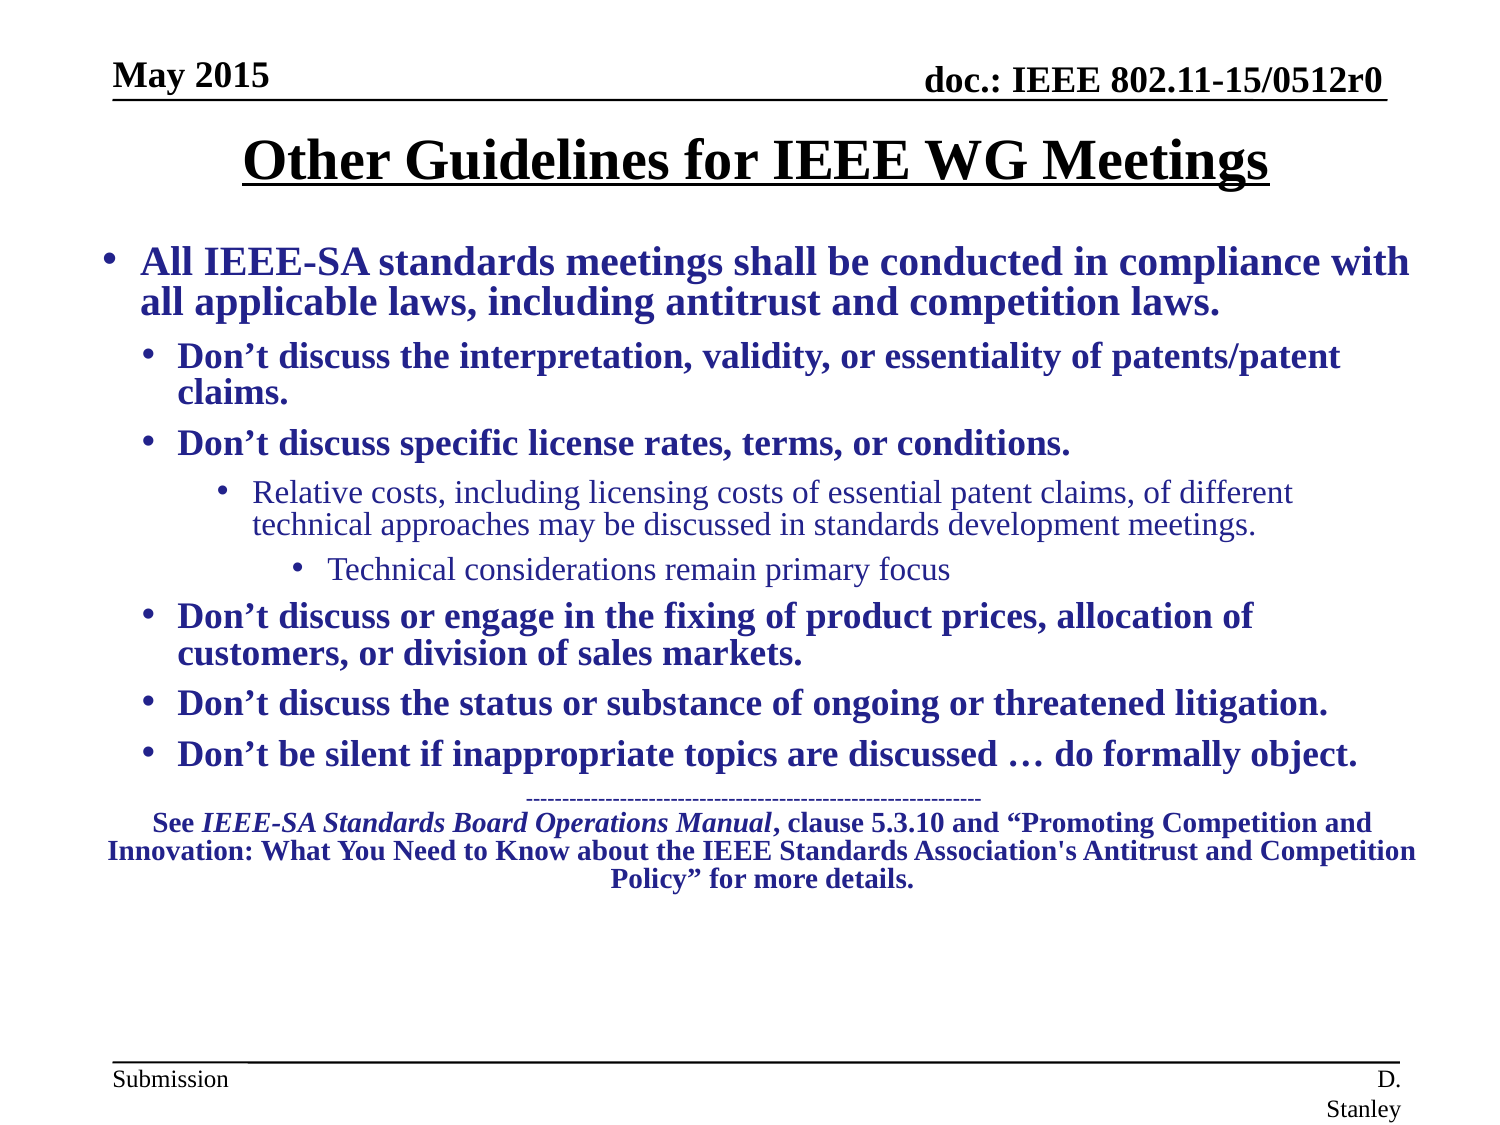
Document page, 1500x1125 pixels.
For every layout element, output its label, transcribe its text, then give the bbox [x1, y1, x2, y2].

text_box All IEEE-SA standards meetings shall be conducted in compliance with all applicable laws, including antitrust and competition laws. Don’t discuss the interpretation, validity, or essentiality of patents/patent claims. Don’t discuss specific license rates, terms, or conditions. Relative costs, including licensing costs of essential patent claims, of different technical approaches may be discussed in standards development meetings. Technical considerations remain primary focus Don’t discuss or engage in the fixing of product prices, allocation of customers, or division of sales markets. Don’t discuss the status or substance of ongoing or threatened litigation. Don’t be silent if inappropriate topics are discussed … do formally object. --------------------------------------------------------------- See IEEE-SA Standards Board Operations Manual, clause 5.3.10 and “Promoting Competition and Innovation: What You Need to Know about the IEEE Standards Association's Antitrust and Competition Policy” for more details. [87, 200, 1438, 1050]
text_box [87, 37, 1438, 163]
footer D. Stanley Aruba Networks [1324, 1061, 1402, 1093]
title Other Guidelines for IEEE WG Meetings [62, 112, 1451, 201]
